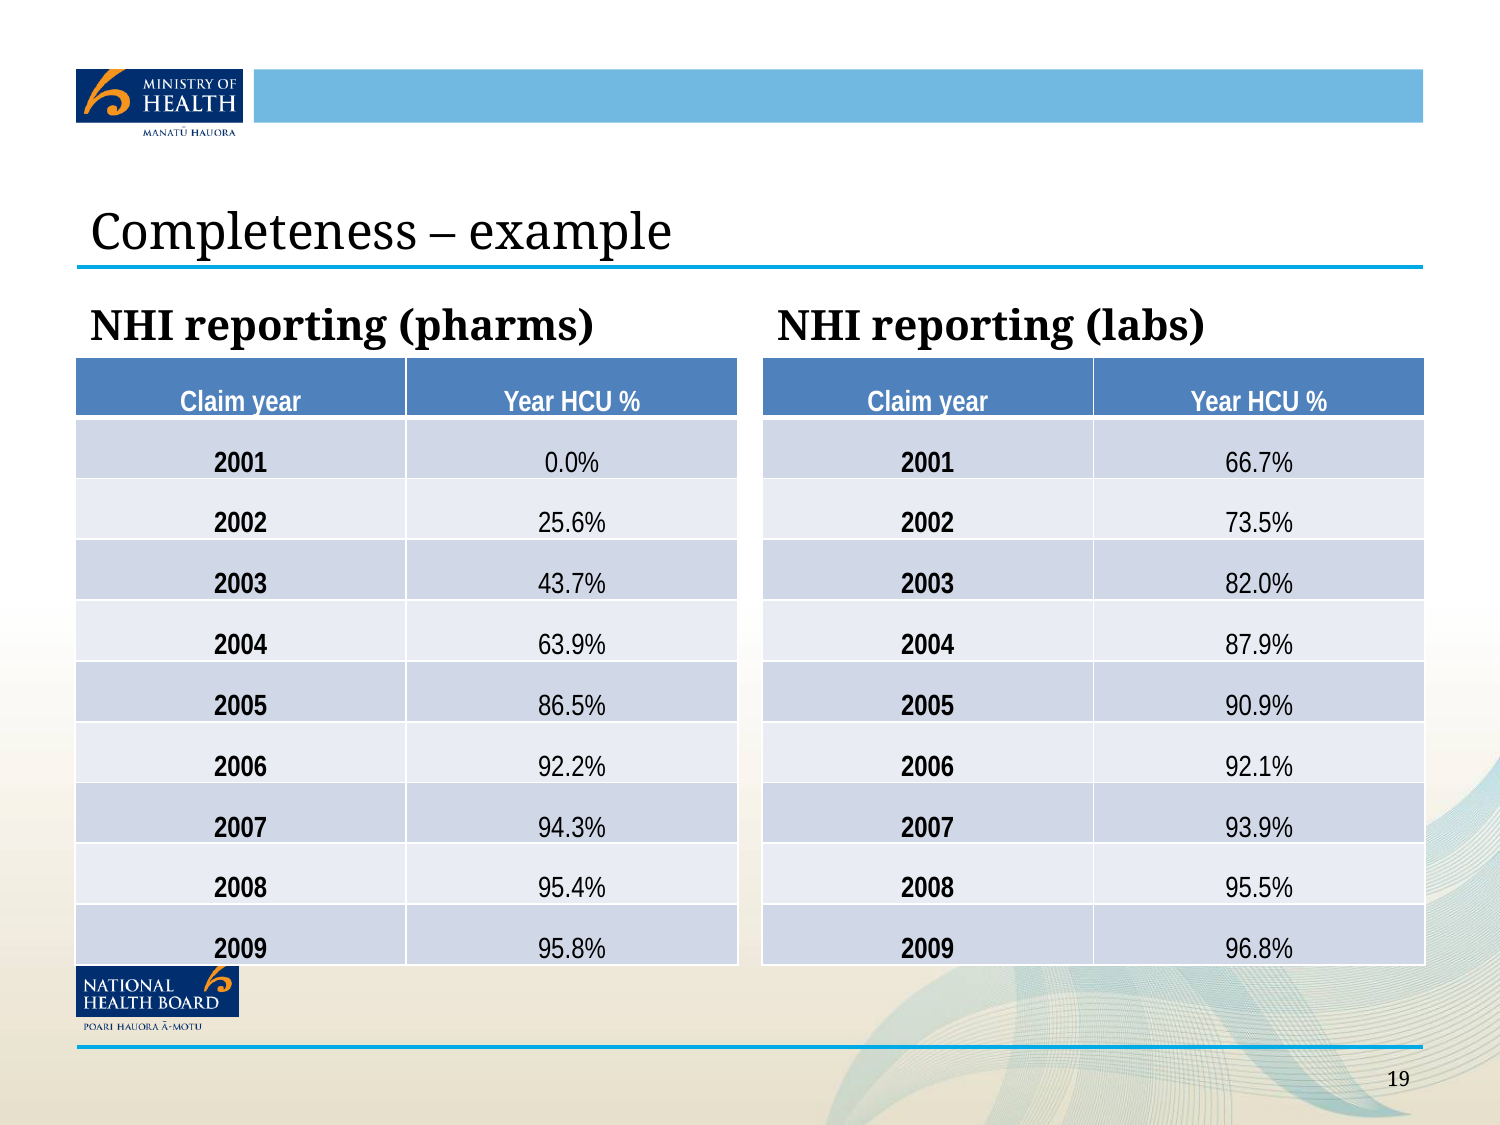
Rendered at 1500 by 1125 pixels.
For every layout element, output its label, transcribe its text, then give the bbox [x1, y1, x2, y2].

table_cell 82.0% [1094, 540, 1424, 599]
table_cell 95.5% [1094, 844, 1424, 903]
table_cell 86.5% [407, 662, 737, 721]
table_cell 2002 [763, 479, 1093, 538]
table_cell 2005 [763, 662, 1093, 721]
table_cell 63.9% [407, 601, 737, 660]
table_cell 2005 [76, 662, 405, 721]
table_cell 2001 [763, 420, 1093, 478]
table_cell 2003 [76, 540, 405, 599]
table_cell 2006 [763, 723, 1093, 782]
table_header Year HCU % [1094, 358, 1424, 415]
table_cell 73.5% [1094, 479, 1424, 538]
table_cell 93.9% [1094, 783, 1424, 842]
table_header Claim year [763, 358, 1093, 415]
picture [0, 350, 1500, 1125]
list NHI reporting (pharms) [75, 251, 738, 356]
table_cell 25.6% [407, 479, 737, 538]
table_cell 2009 [76, 905, 405, 964]
list NHI reporting (labs) [761, 251, 1425, 356]
table_cell 2006 [76, 723, 405, 782]
picture [76, 69, 243, 136]
title Completeness – example [75, 137, 1425, 268]
table_cell 2008 [76, 844, 405, 903]
slide_number 19 [1074, 1058, 1425, 1103]
table_cell 94.3% [407, 783, 737, 842]
table_cell 2008 [763, 844, 1093, 903]
table_cell 95.4% [407, 844, 737, 903]
table_cell 2002 [76, 479, 405, 538]
table_cell 95.8% [407, 905, 737, 964]
table_cell 2007 [76, 783, 405, 842]
table_cell 96.8% [1094, 905, 1424, 964]
table_cell 2009 [763, 905, 1093, 964]
table_header Claim year [76, 358, 405, 415]
table_cell 92.1% [1094, 723, 1424, 782]
table_cell 87.9% [1094, 601, 1424, 660]
table_cell 2004 [76, 601, 405, 660]
table_cell 92.2% [407, 723, 737, 782]
table_cell 0.0% [407, 420, 737, 478]
table_cell 2001 [76, 420, 405, 478]
table_cell 43.7% [407, 540, 737, 599]
table_cell 2003 [763, 540, 1093, 599]
table_header Year HCU % [407, 358, 737, 415]
table_cell 2004 [763, 601, 1093, 660]
table_cell 90.9% [1094, 662, 1424, 721]
table_cell 66.7% [1094, 420, 1424, 478]
table_cell 2007 [763, 783, 1093, 842]
